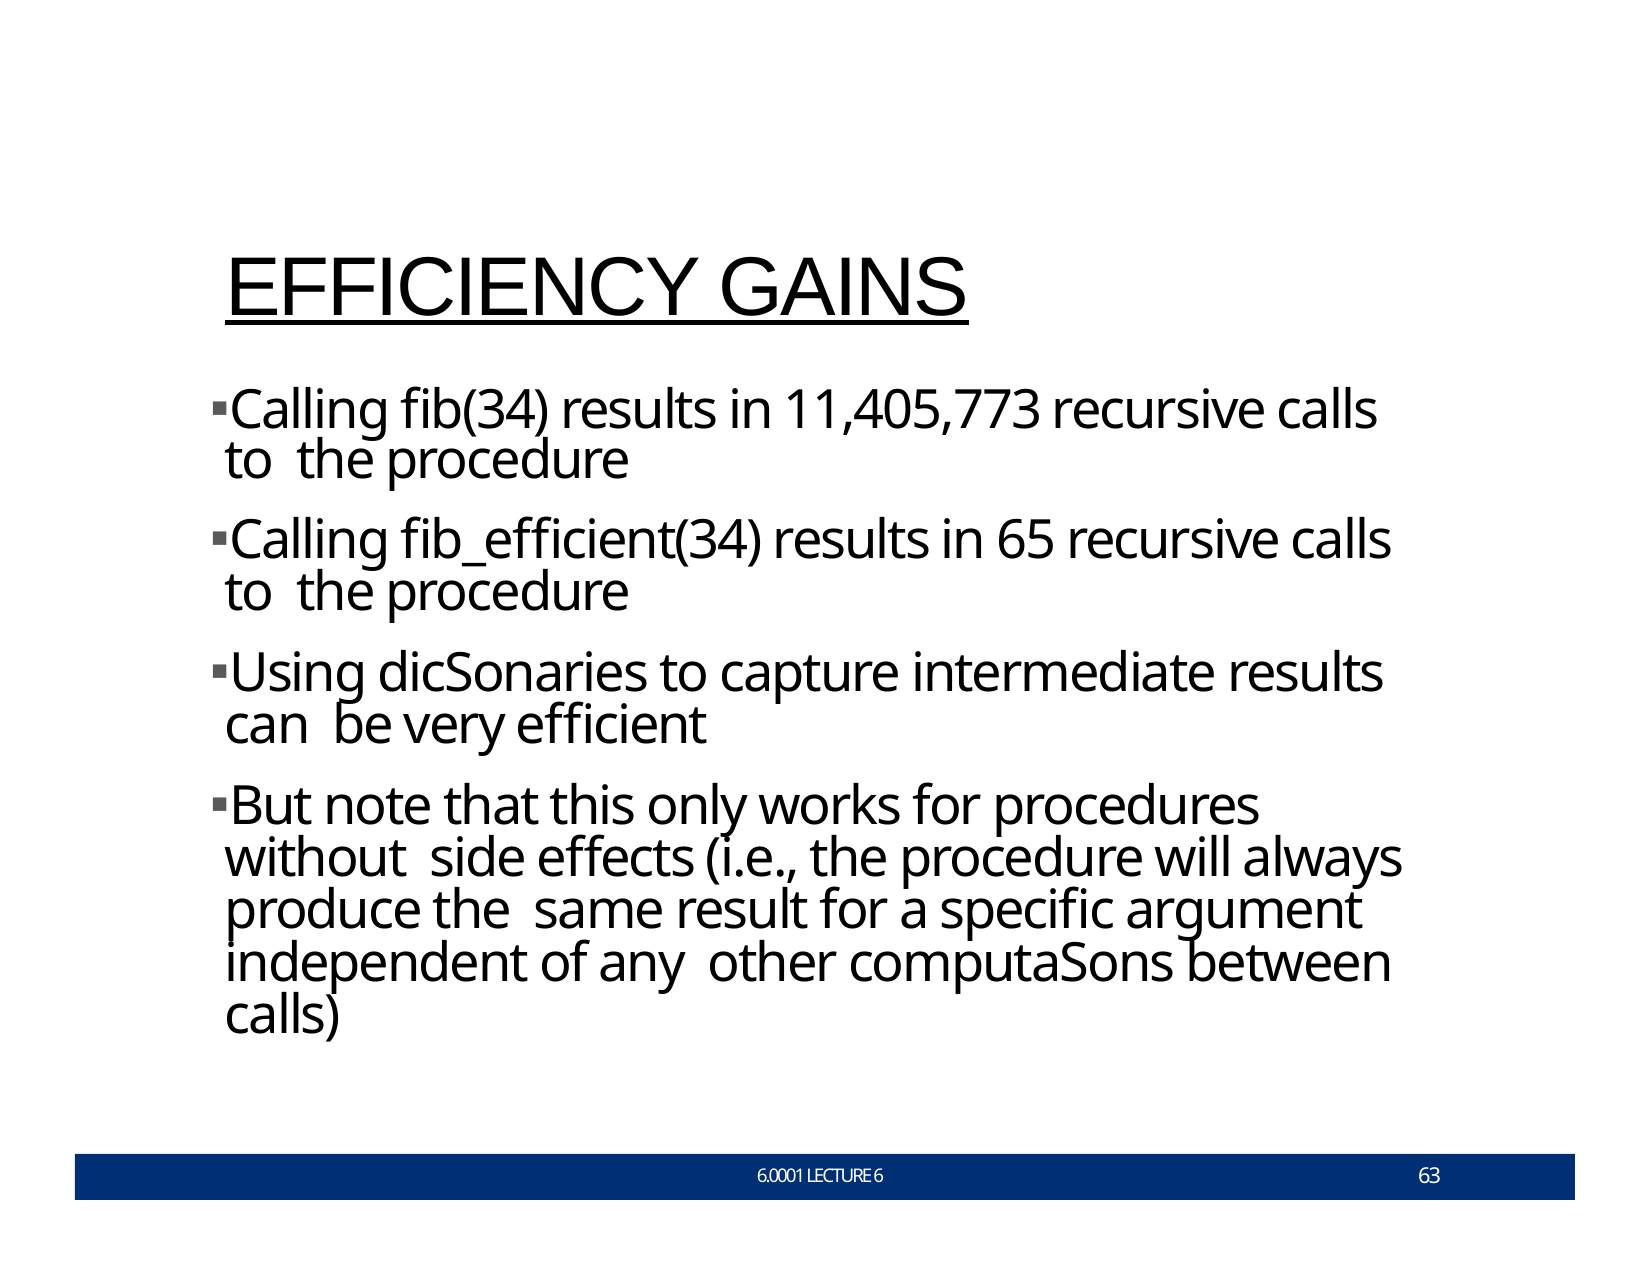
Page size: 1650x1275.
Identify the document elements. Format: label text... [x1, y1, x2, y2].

text_box Calling ﬁb(34) results in 11,405,773 recursive calls to the procedure Calling ﬁb_eﬃcient(34) results in 65 recursive calls to the procedure Using dicSonaries to capture intermediate results can be very eﬃcient But note that this only works for procedures without side eﬀects (i.e., the procedure will always produce the same result for a speciﬁc argument independent of any other computaSons between calls) [207, 372, 1443, 1044]
footer 6.0001 LECTURE 6 [754, 1162, 897, 1275]
title EFFICIENCY GAINS [222, 128, 1450, 446]
slide_number 63 [1414, 1150, 1445, 1275]
